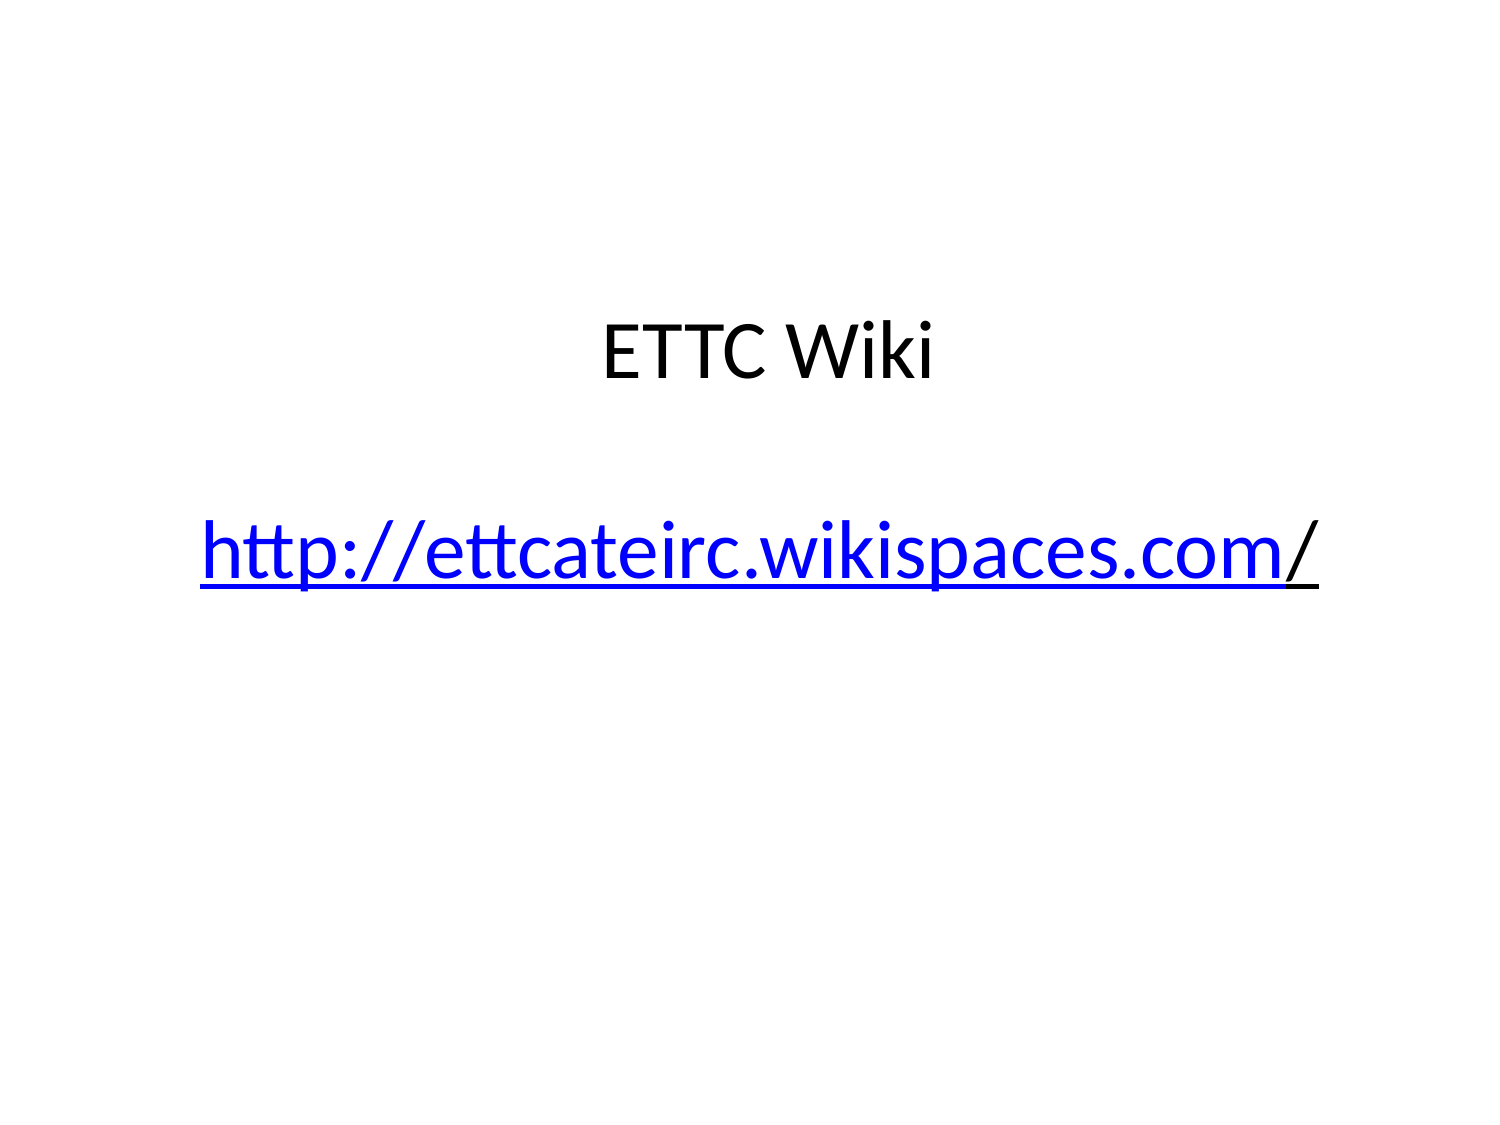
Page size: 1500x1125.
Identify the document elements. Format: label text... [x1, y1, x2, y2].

text_box ETTC Wiki http://ettcateirc.wikispaces.com/ [124, 287, 1413, 763]
